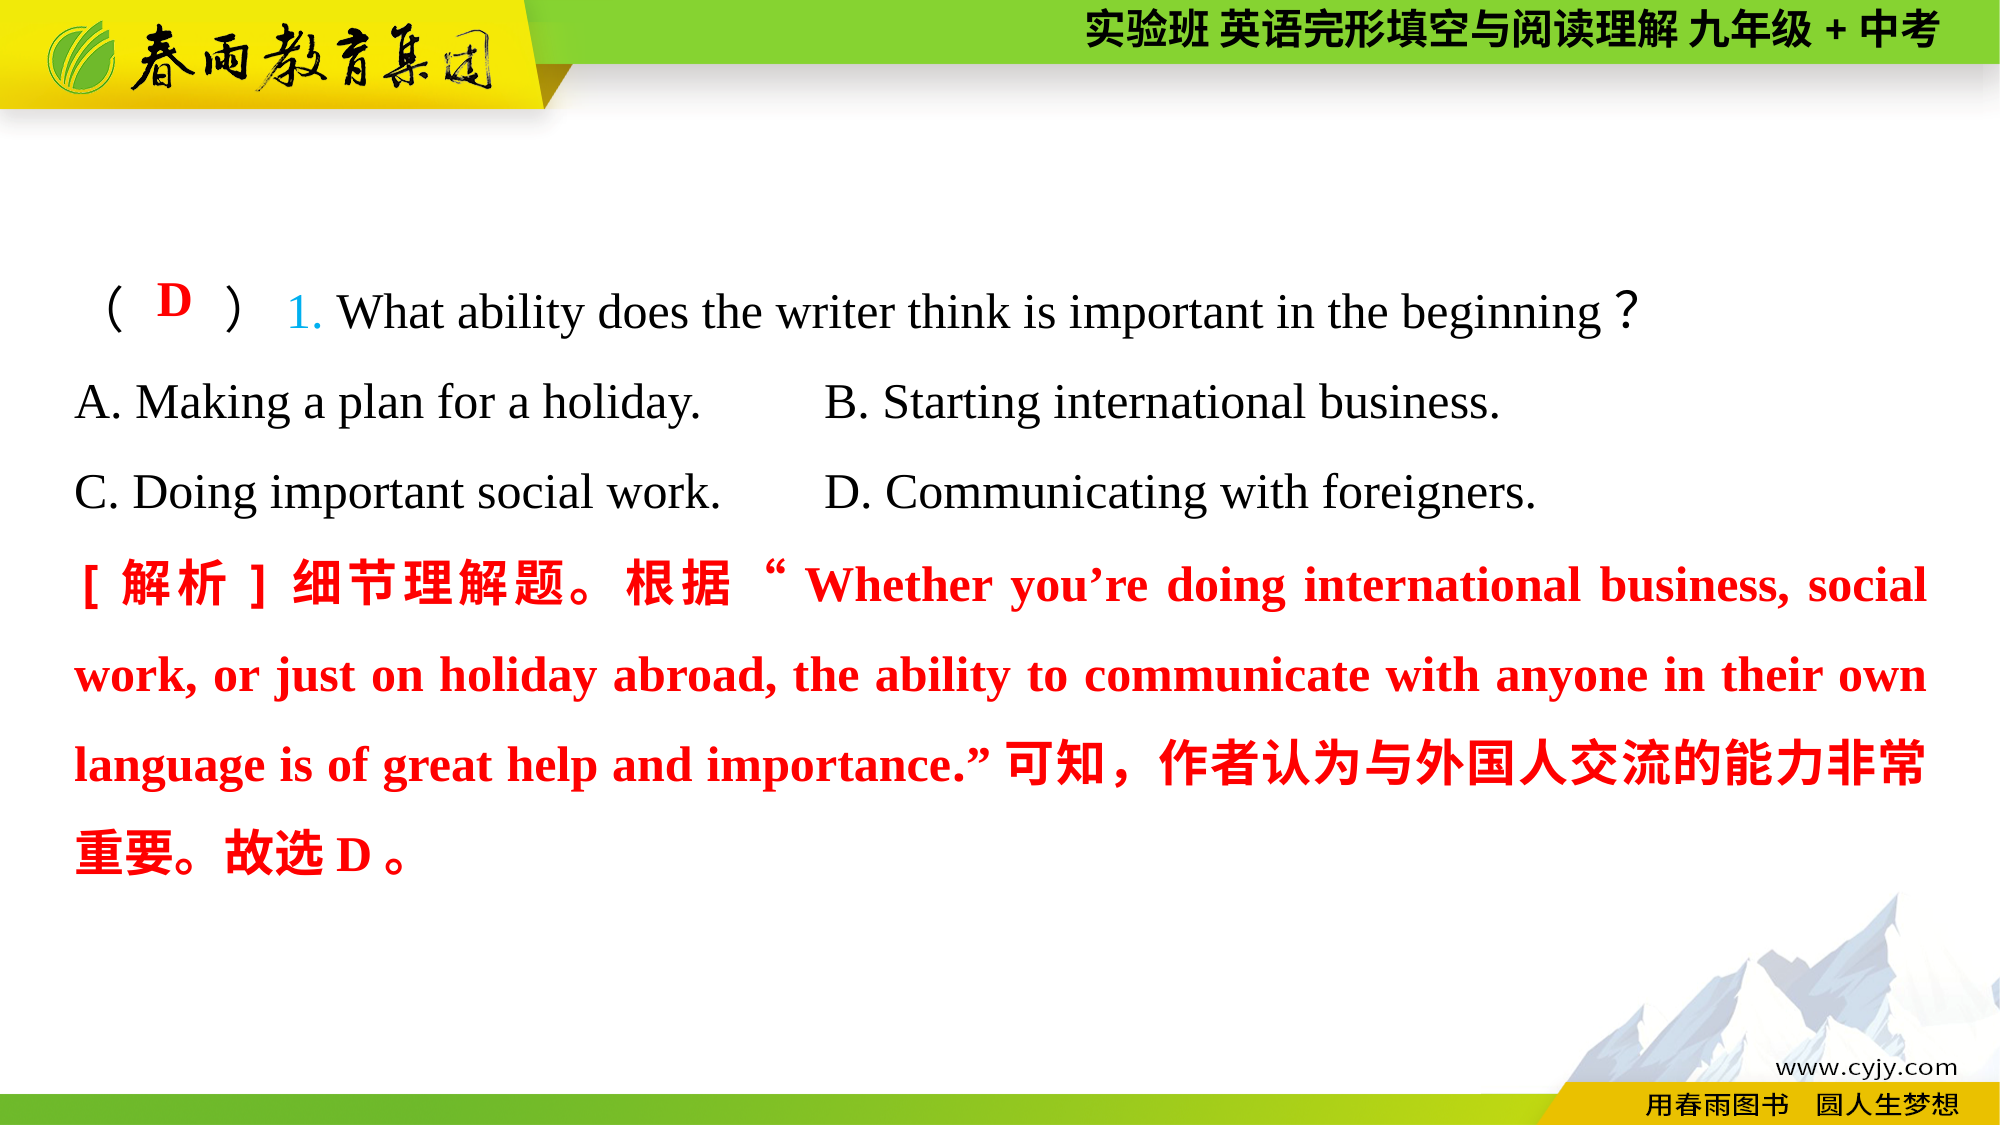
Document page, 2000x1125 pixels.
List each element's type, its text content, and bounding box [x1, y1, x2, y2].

text_box [解析]细节理解题。根据“Whether you’re doing international business, social work, or just on holiday abroad, the ability to communicate with anyone in their own language is of great help and importance.”可知，作者认为与外国人交流的能力非常重要。故选D。 [59, 514, 1944, 890]
list （ ）1. What ability does the writer think is important in the beginning？ A. Making a plan for a holiday. B. Starting international business. C. Doing important social work. D. Communicating with foreigners. [59, 240, 1944, 514]
text_box D [141, 259, 208, 334]
picture [0, 0, 2000, 1125]
